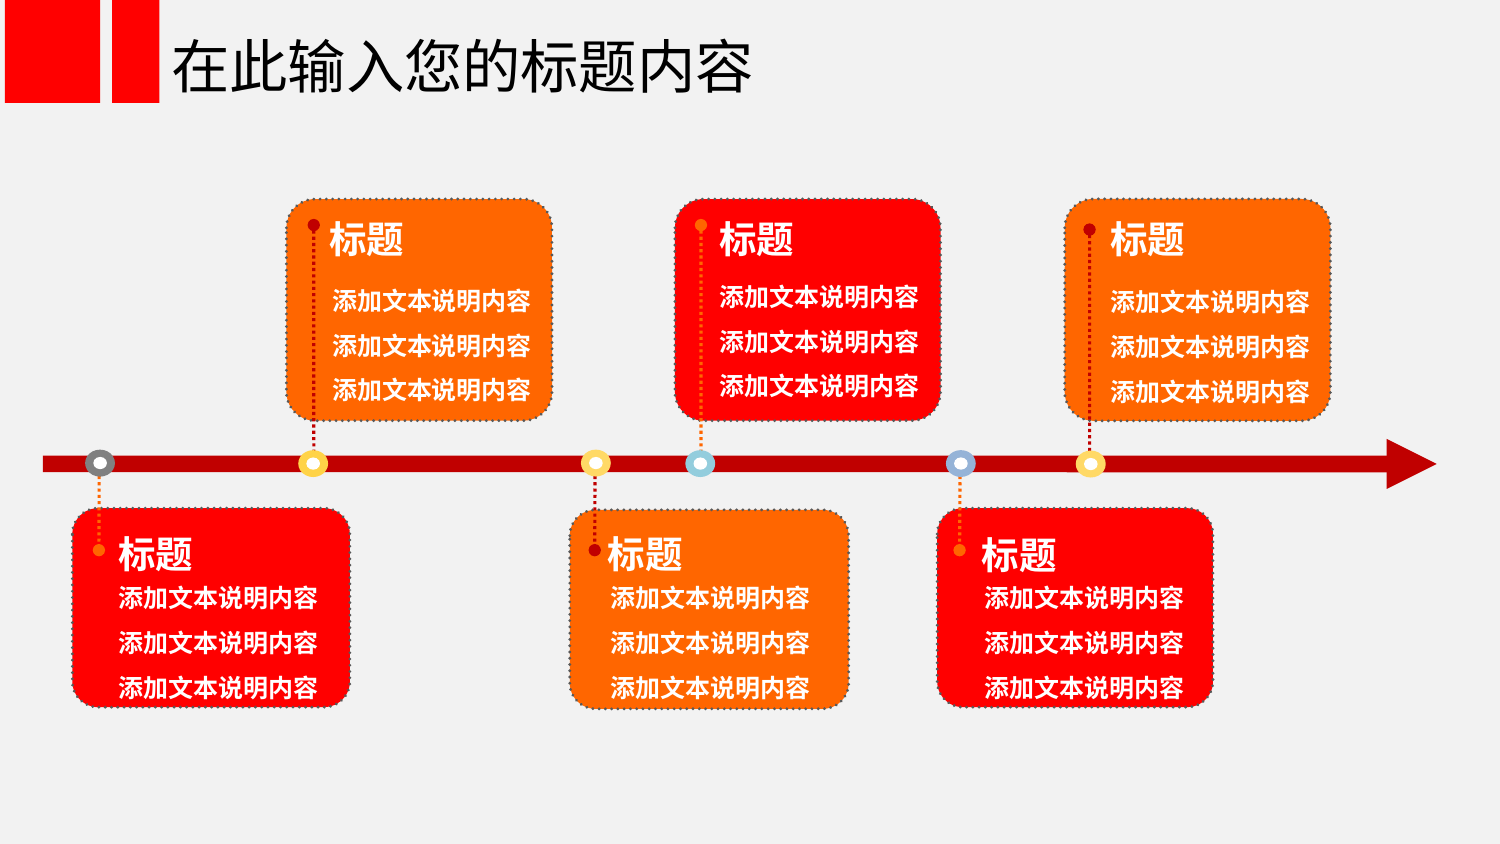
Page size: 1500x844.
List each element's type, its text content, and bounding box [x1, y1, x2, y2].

text_box 添加文本说明内容 添加文本说明内容 添加文本说明内容 [969, 560, 1202, 710]
text_box 标题 [966, 524, 1343, 585]
text_box [1202, 585, 1213, 703]
text_box 添加文本说明内容 添加文本说明内容 添加文本说明内容 [704, 258, 962, 409]
text_box 标题 [704, 208, 915, 258]
text_box [569, 509, 846, 709]
text_box [674, 199, 941, 421]
text_box 标题 [1095, 208, 1331, 264]
text_box 在此输入您的标题内容 [156, 22, 793, 108]
text_box 添加文本说明内容 添加文本说明内容 添加文本说明内容 [317, 263, 572, 413]
text_box 标题 [593, 523, 884, 583]
text_box [72, 508, 350, 708]
text_box 添加文本说明内容 添加文本说明内容 添加文本说明内容 [1095, 264, 1331, 414]
text_box [92, 542, 106, 557]
text_box 标题 [103, 523, 244, 584]
text_box [307, 218, 314, 232]
text_box 添加文本说明内容 添加文本说明内容 添加文本说明内容 [595, 560, 849, 710]
text_box 添加文本说明内容 添加文本说明内容 添加文本说明内容 [104, 560, 341, 710]
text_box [297, 449, 329, 478]
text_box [580, 449, 612, 477]
text_box 标题 [314, 208, 525, 269]
text_box [937, 508, 1211, 708]
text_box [1075, 450, 1106, 478]
text_box [1112, 457, 1437, 471]
text_box [588, 542, 601, 557]
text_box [84, 449, 116, 477]
text_box [1064, 198, 1323, 421]
text_box [286, 199, 553, 421]
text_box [945, 449, 976, 478]
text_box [685, 449, 716, 478]
text_box [953, 542, 966, 557]
text_box [694, 218, 708, 232]
text_box [1083, 223, 1095, 237]
